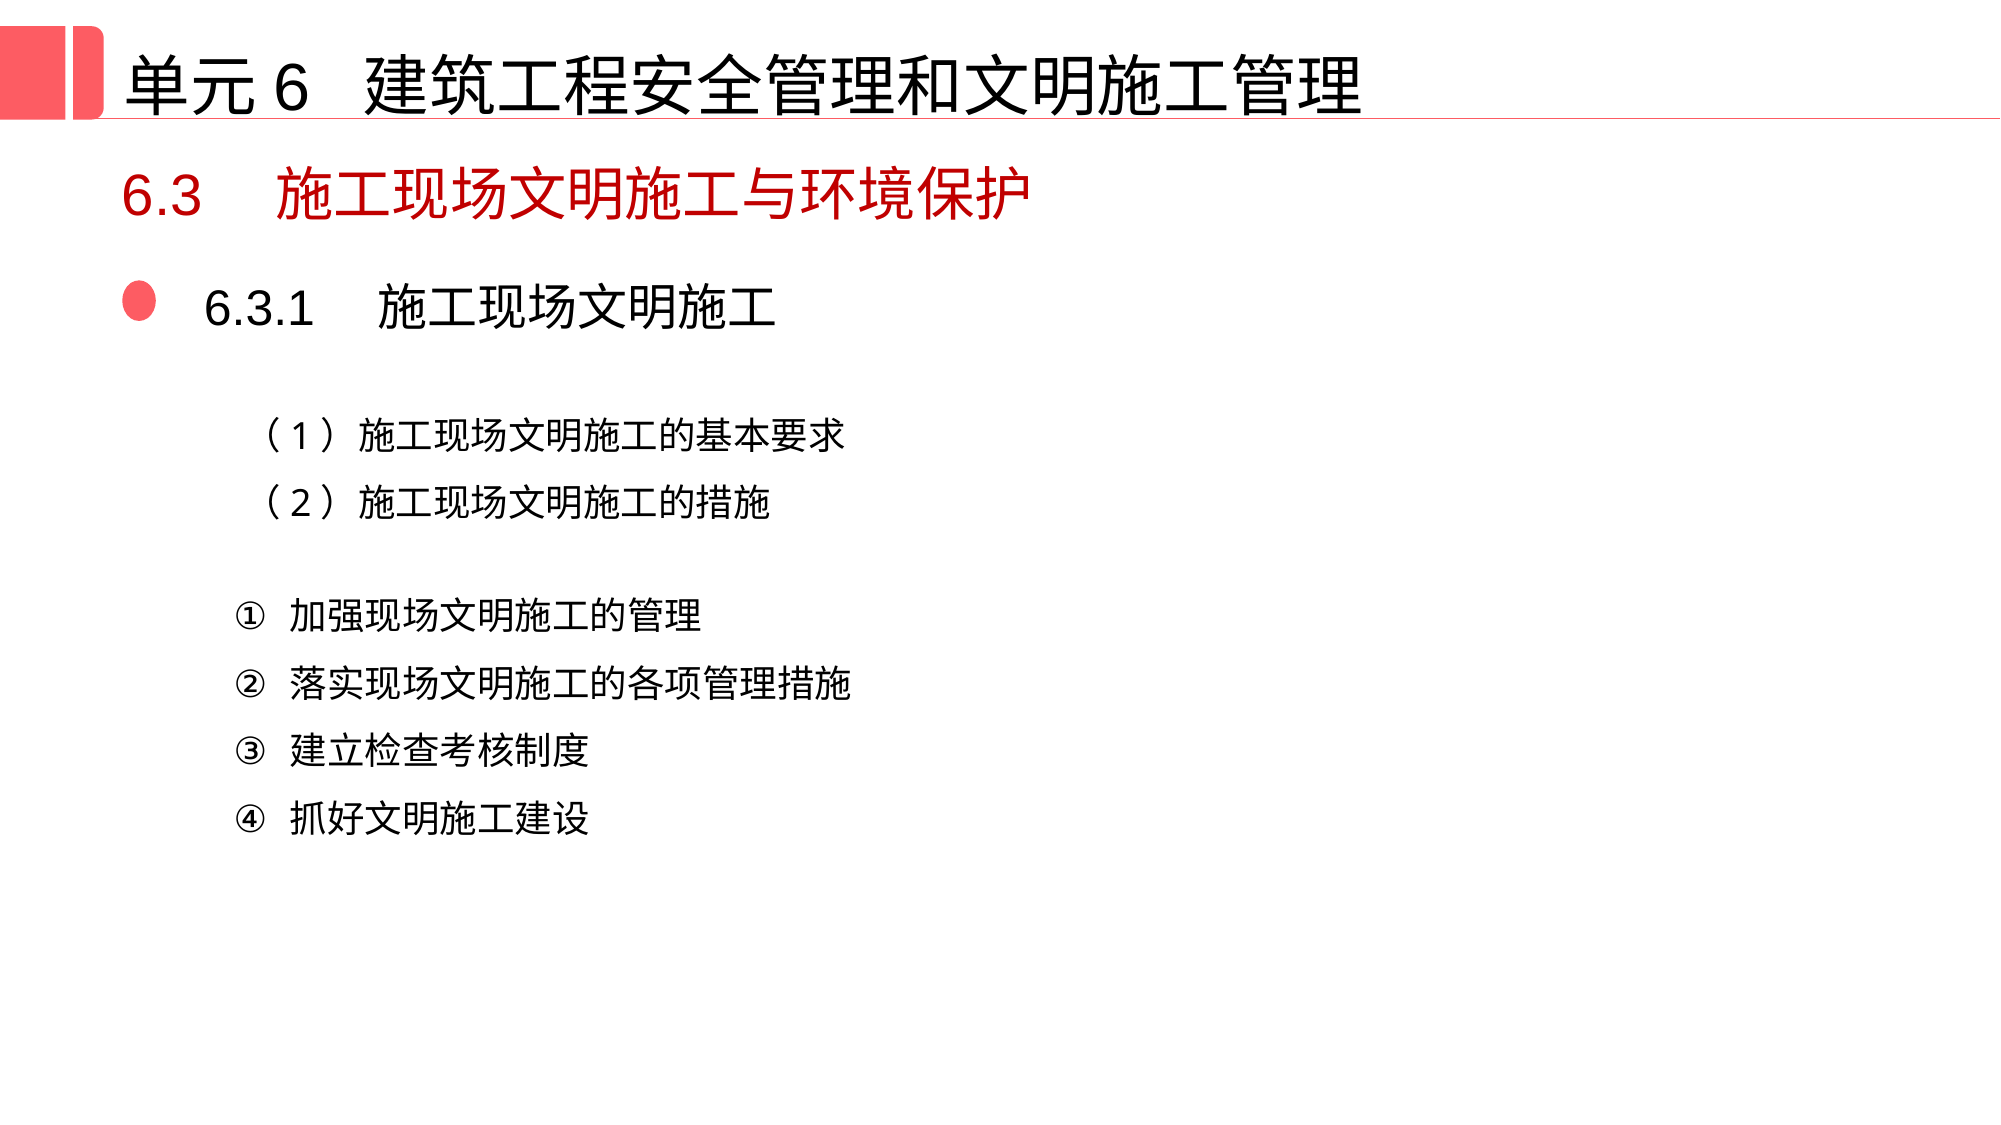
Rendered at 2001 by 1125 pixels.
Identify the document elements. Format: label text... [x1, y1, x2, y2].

text_box [122, 280, 156, 321]
text_box 加强现场文明施工的管理 落实现场文明施工的各项管理措施 建立检查考核制度 抓好文明施工建设 [218, 562, 1819, 848]
text_box （1）施工现场文明施工的基本要求 （2）施工现场文明施工的措施 [154, 381, 1755, 532]
list 单元6 建筑工程安全管理和文明施工管理 [108, 12, 1891, 248]
text_box 6.3 施工现场文明施工与环境保护 [107, 149, 1048, 235]
text_box 6.3.1 施工现场文明施工 [189, 268, 1177, 344]
